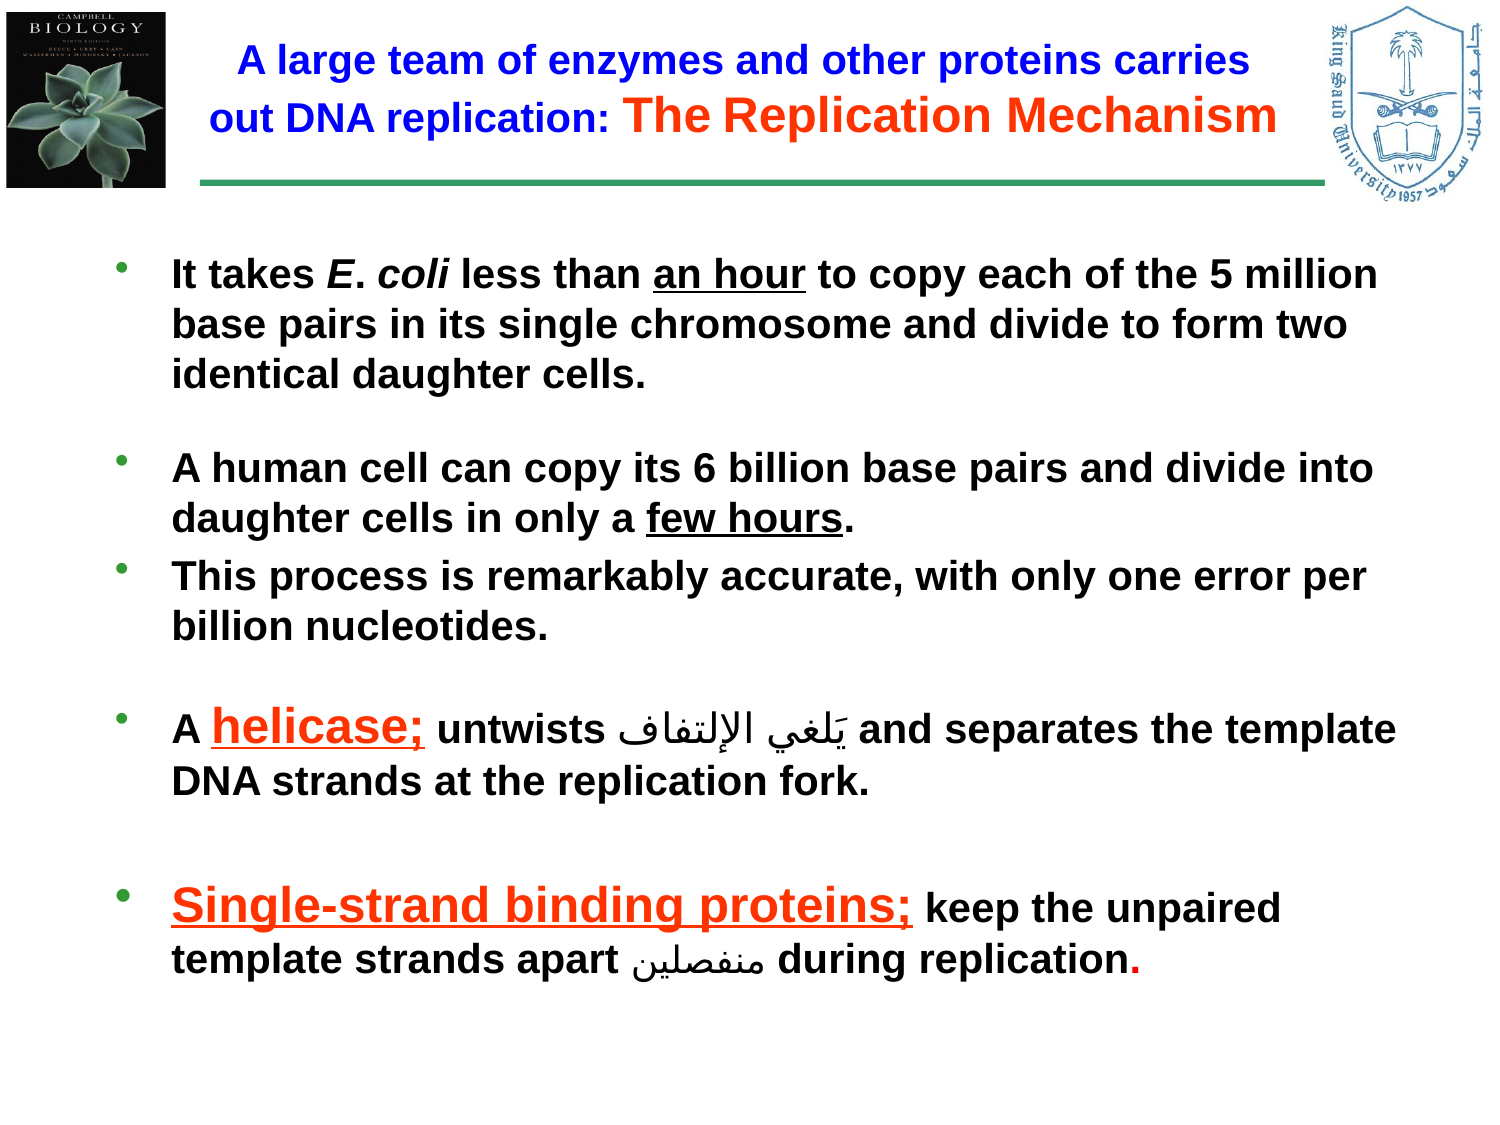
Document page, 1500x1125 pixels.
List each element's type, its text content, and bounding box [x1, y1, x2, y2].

list It takes E. coli less than an hour to copy each of the 5 million base pairs in its single chromosome and divide to form two identical daughter cells. A human cell can copy its 6 billion base pairs and divide into daughter cells in only a few hours. This process is remarkably accurate, with only one error per billion nucleotides. A helicase; untwists يَلغي الإلتفاف and separates the template DNA strands at the replication fork. Single-strand binding proteins; keep the unpaired template strands apart منفصلين during replication. [99, 239, 1425, 990]
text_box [5, 0, 1488, 209]
